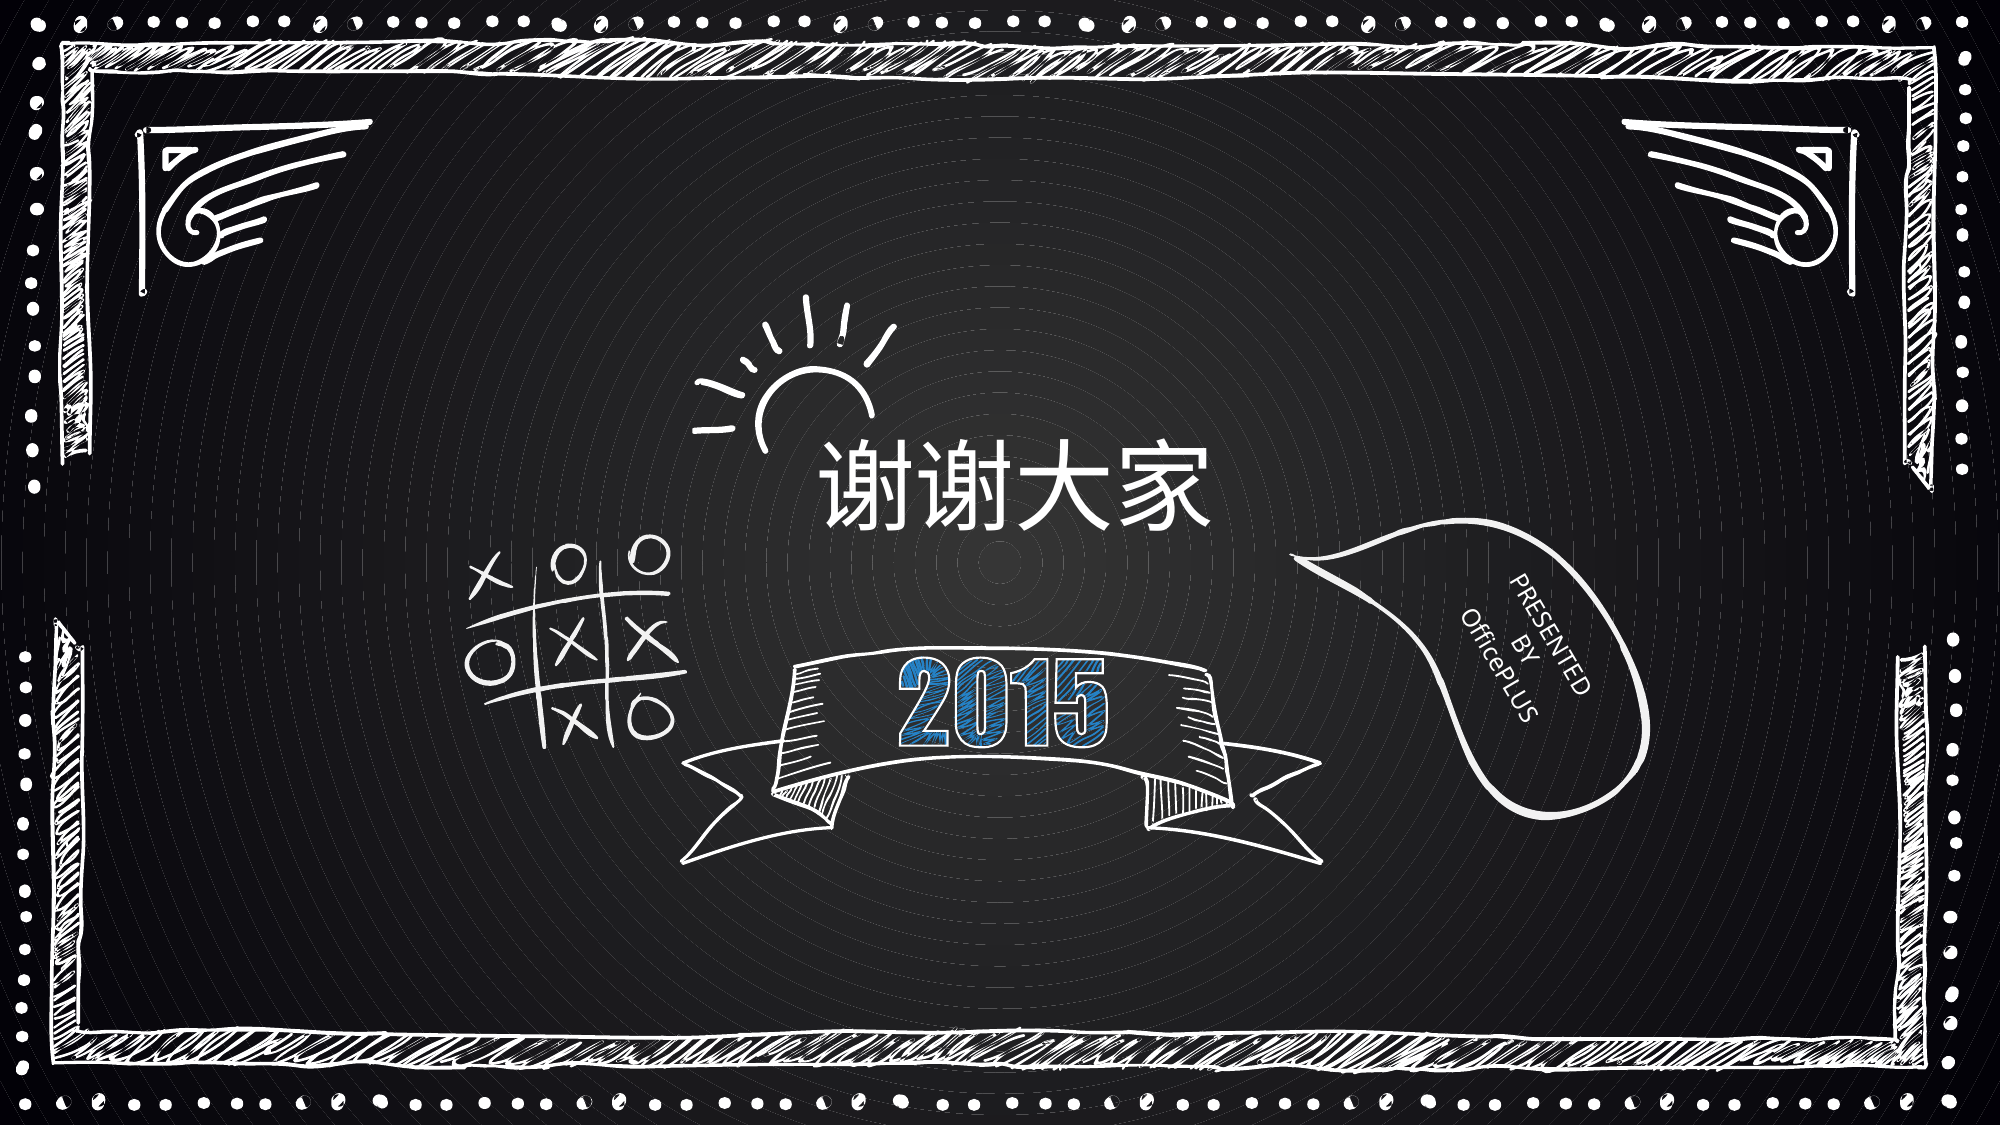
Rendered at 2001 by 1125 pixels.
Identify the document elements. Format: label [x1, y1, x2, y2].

picture [692, 293, 898, 455]
picture [463, 526, 1689, 865]
picture [1620, 118, 1861, 298]
picture [133, 118, 374, 298]
text_box [15, 15, 1973, 1111]
